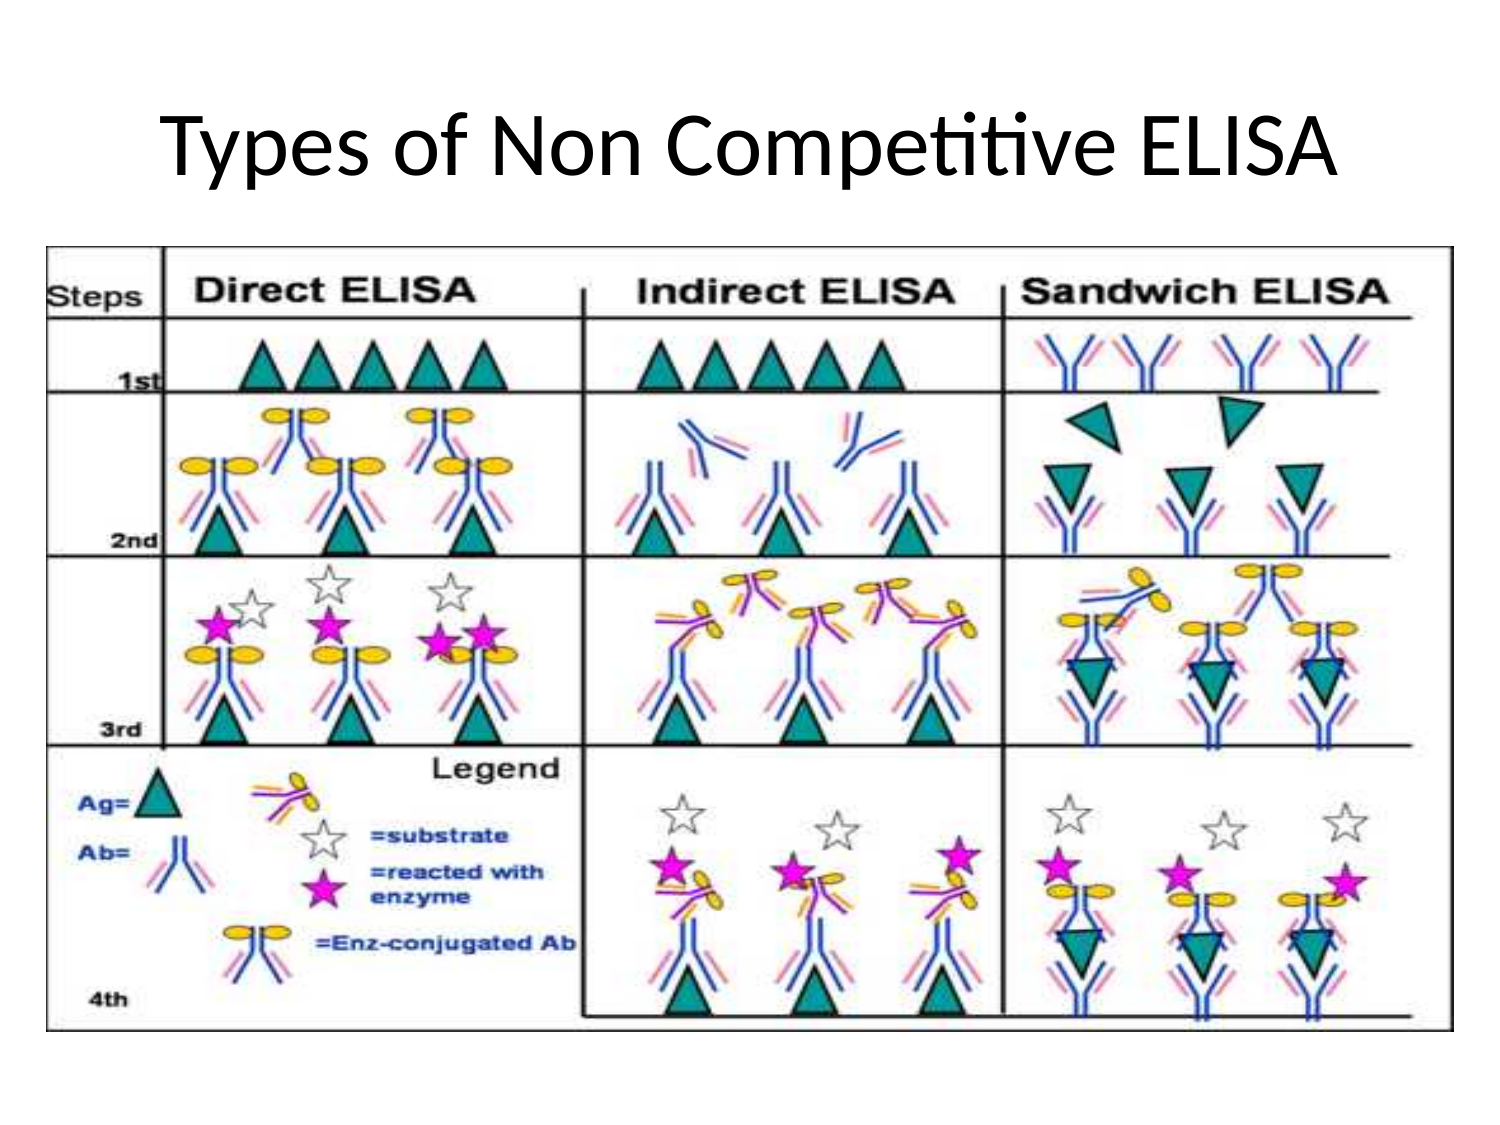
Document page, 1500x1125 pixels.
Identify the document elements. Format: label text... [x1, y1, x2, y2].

picture [46, 245, 1454, 1032]
title Types of Non Competitive ELISA [75, 45, 1425, 233]
